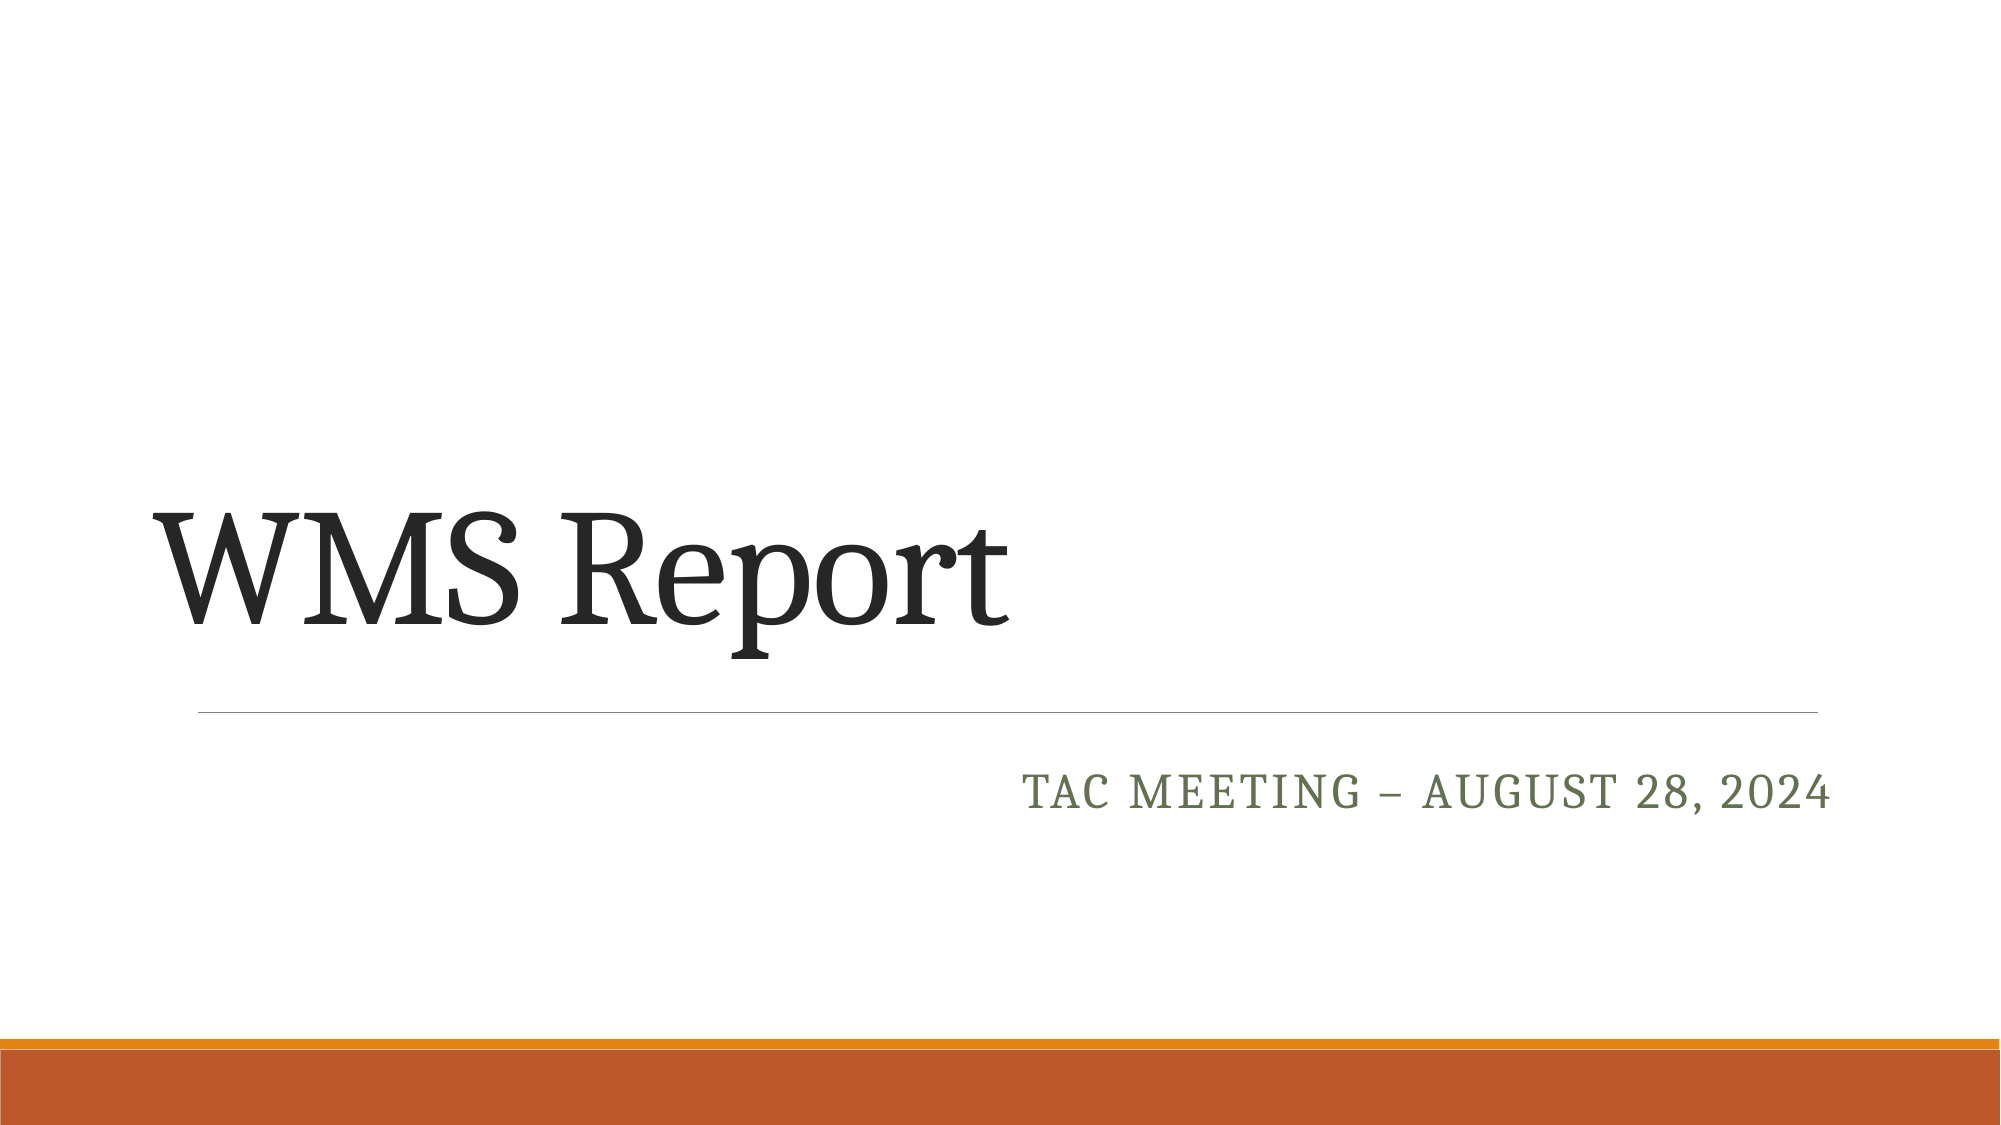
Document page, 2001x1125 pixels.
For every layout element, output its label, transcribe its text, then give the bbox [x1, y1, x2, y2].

subtitle TAC Meeting – August 28, 2024 [667, 757, 1862, 946]
title WMS Report [137, 179, 1861, 667]
